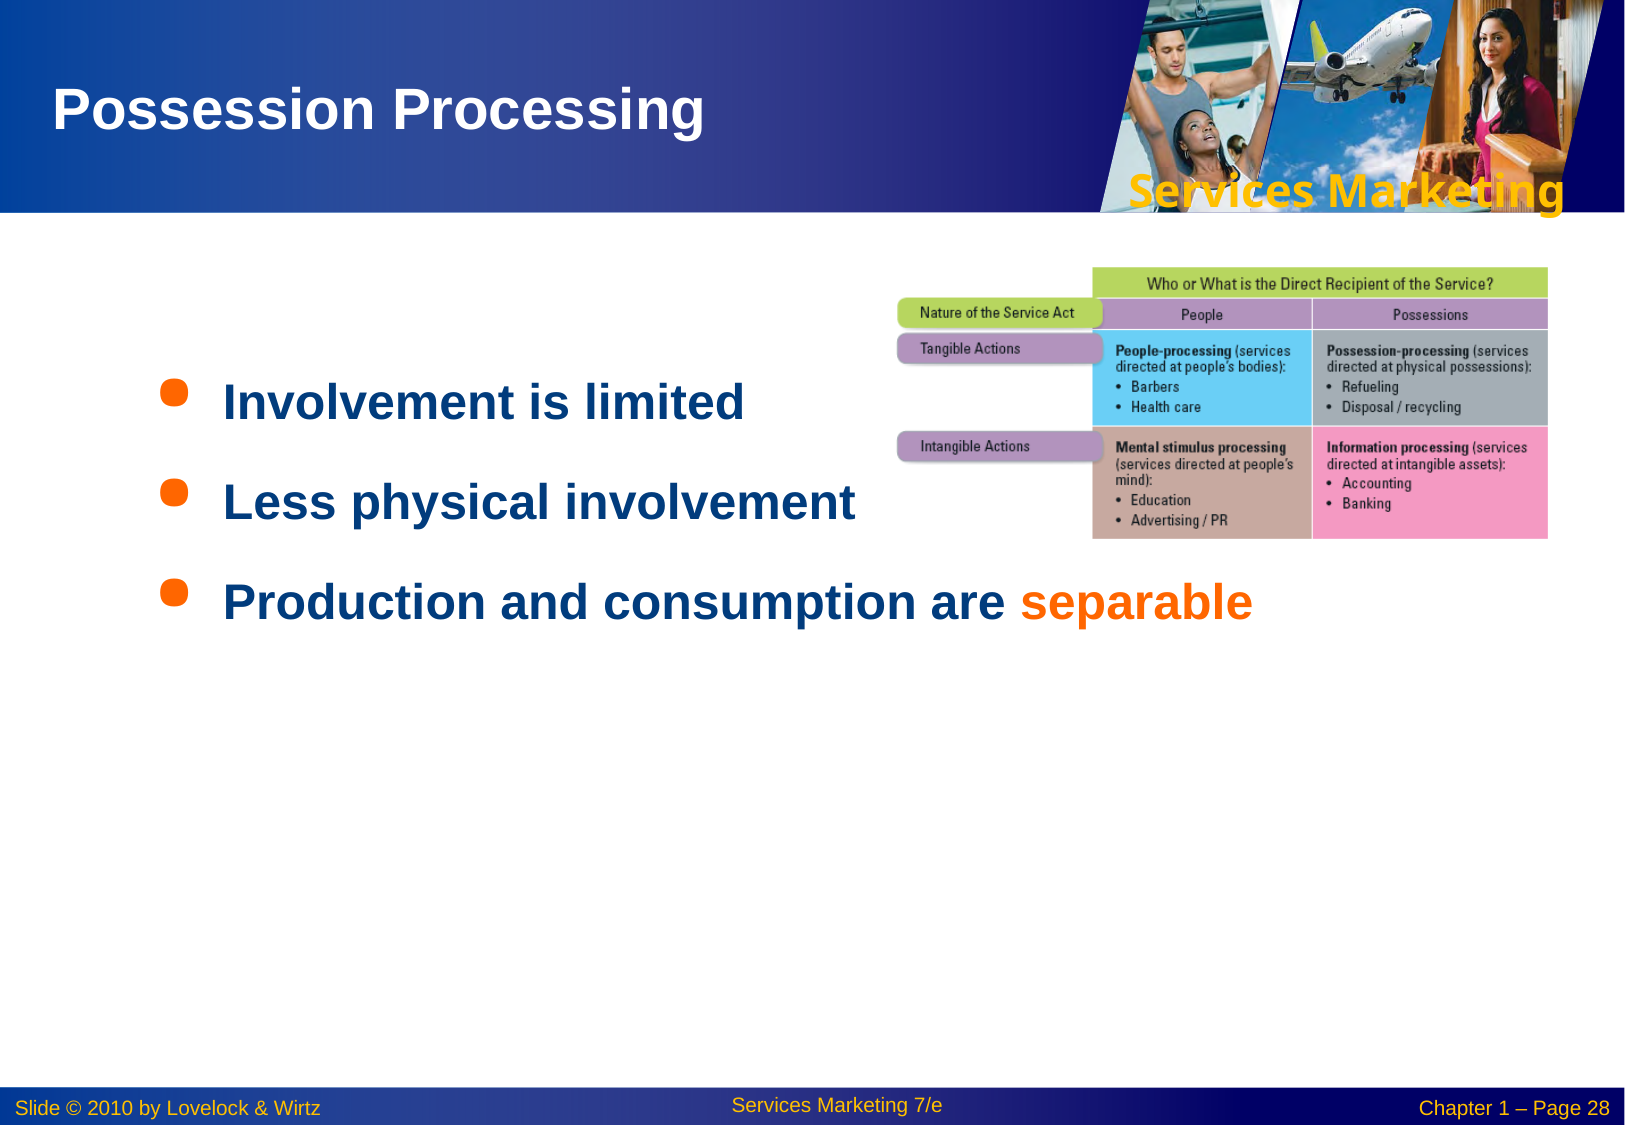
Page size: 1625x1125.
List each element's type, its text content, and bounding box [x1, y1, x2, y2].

text_box Involvement is limited Less physical involvement Production and consumption are separable [48, 360, 1539, 1002]
picture [1100, 0, 1604, 213]
picture [1546, 187, 1556, 202]
title Possession Processing [36, 37, 1088, 176]
picture [1162, 186, 1172, 192]
picture [886, 237, 1565, 558]
